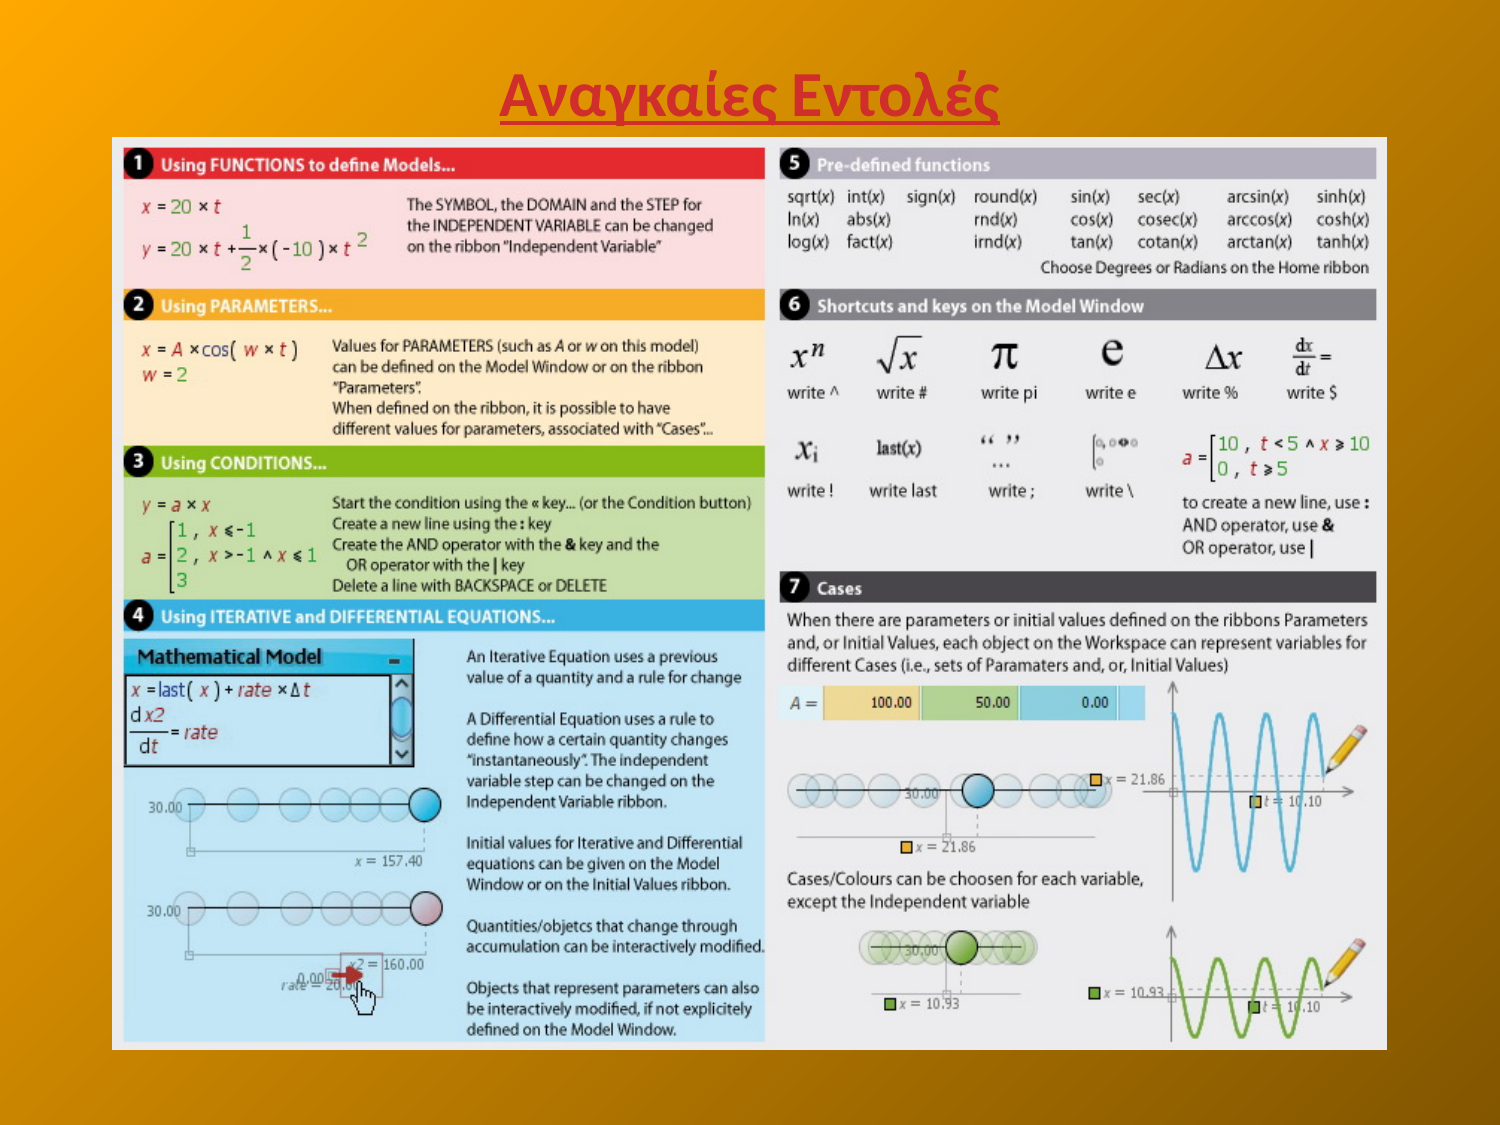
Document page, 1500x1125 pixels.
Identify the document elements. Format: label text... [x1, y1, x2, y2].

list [112, 137, 1388, 1051]
title Αναγκαίες Εντολές [75, 45, 1425, 138]
